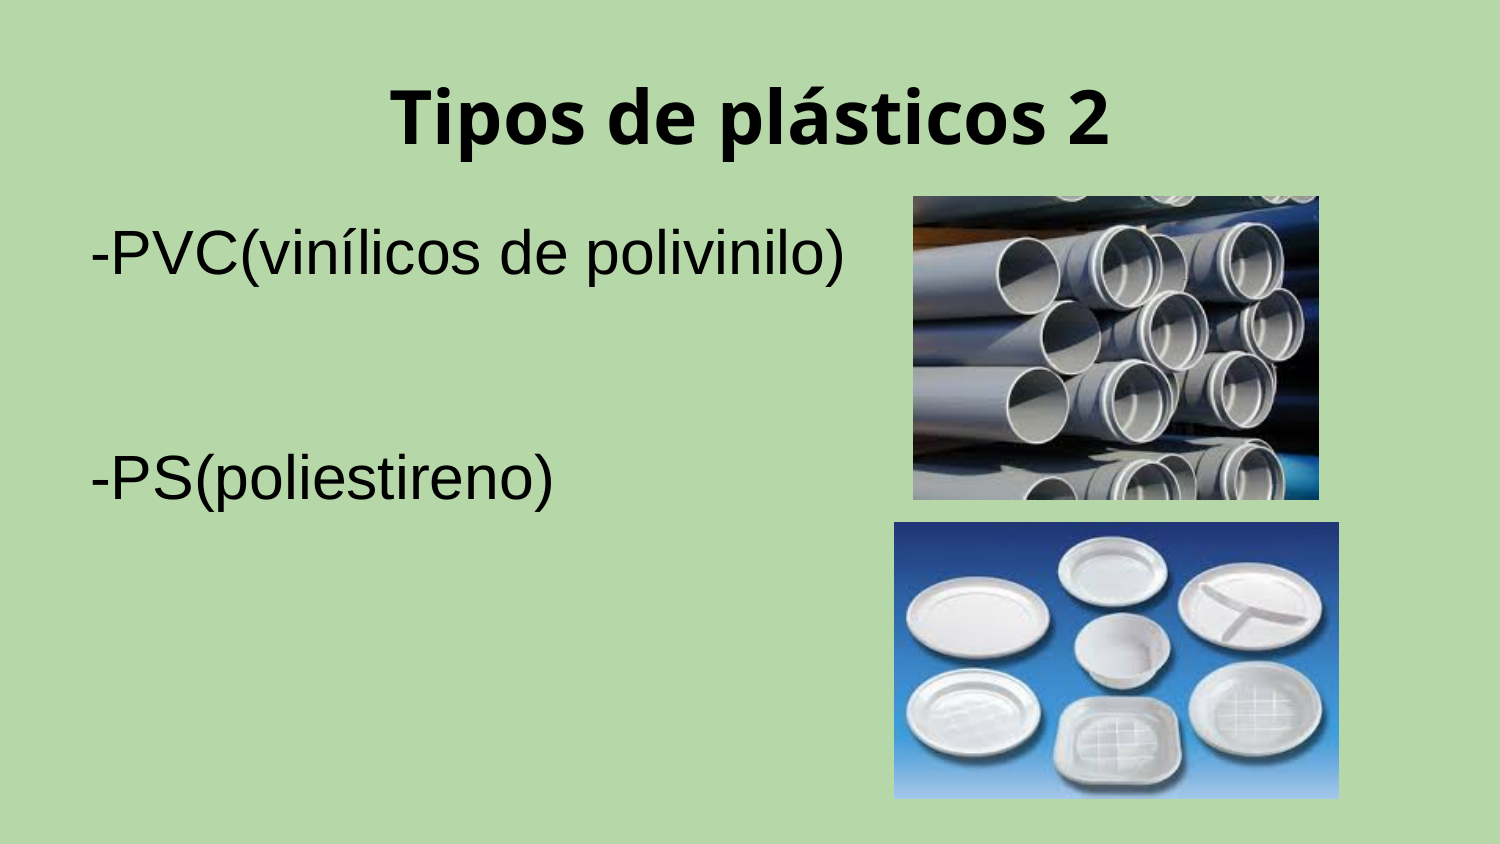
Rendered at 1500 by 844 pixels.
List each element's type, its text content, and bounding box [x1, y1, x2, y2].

picture [913, 196, 1319, 501]
list -PVC(vinílicos de polivinilo) -PS(poliestireno) [75, 196, 1425, 808]
title Tipos de plásticos 2 [75, 33, 1425, 175]
picture [894, 522, 1339, 800]
